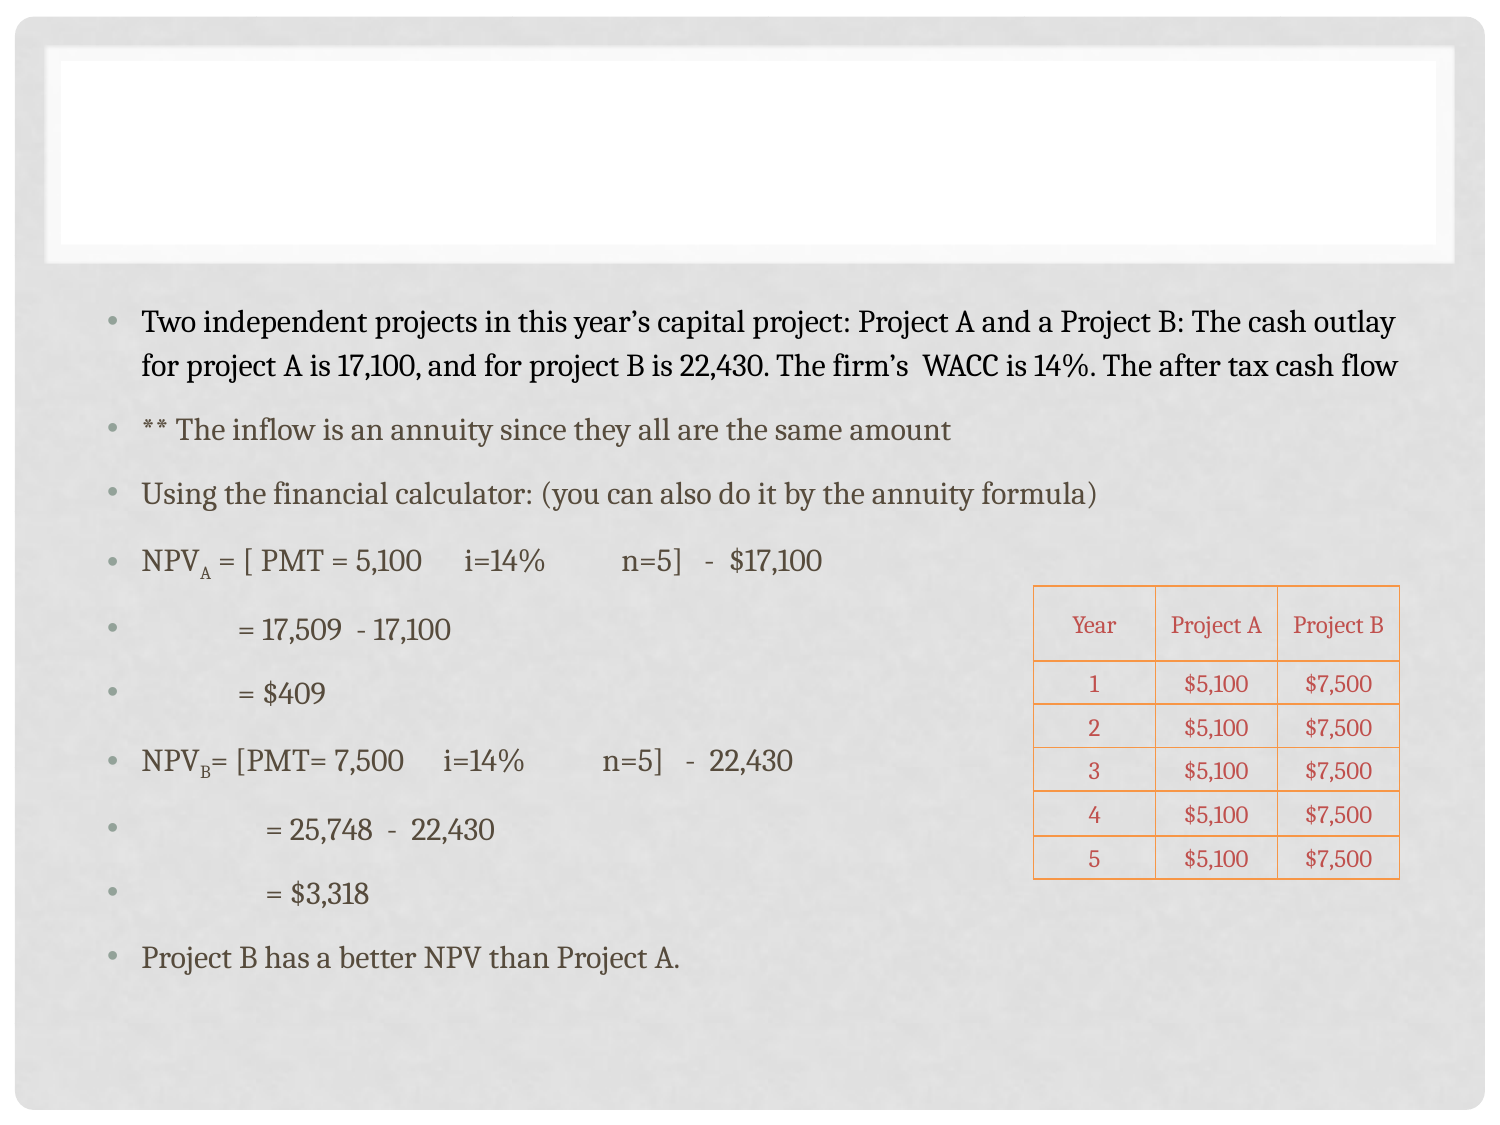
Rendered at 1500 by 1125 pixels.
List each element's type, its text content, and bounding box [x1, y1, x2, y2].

table_cell $7,500 [1278, 705, 1399, 747]
table_cell $5,100 [1156, 792, 1277, 835]
table_cell 5 [1034, 837, 1155, 878]
table_header Year [1034, 587, 1155, 660]
table_cell 2 [1034, 705, 1155, 747]
table_header Project A [1156, 587, 1277, 660]
table_cell $7,500 [1278, 837, 1399, 878]
table_cell $7,500 [1278, 792, 1399, 835]
table_cell $5,100 [1156, 837, 1277, 878]
table_cell 4 [1034, 792, 1155, 835]
table_cell $7,500 [1278, 662, 1399, 703]
list Two independent projects in this year’s capital project: Project A and a Project B: The cash outlay for project A is 17,100, and for project B is 22,430. The firm’s WACC is 14%. The after tax cash flow ** The inflow is an annuity since they all are the same amount Using the financial calculator: (you can also do it by the annuity formula) NPVA = [ PMT = 5,100 i=14% n=5] - $17,100 = 17,509 - 17,100 = $409 NPVB= [PMT= 7,500 i=14% n=5] - 22,430 = 25,748 - 22,430 = $3,318 Project B has a better NPV than Project A. [75, 287, 1425, 1005]
table_cell $5,100 [1156, 748, 1277, 790]
table_cell $5,100 [1156, 705, 1277, 747]
table_cell $7,500 [1278, 748, 1399, 790]
table_header Project B [1278, 587, 1399, 660]
table_cell $5,100 [1156, 662, 1277, 703]
table_cell 3 [1034, 748, 1155, 790]
table_cell 1 [1034, 662, 1155, 703]
